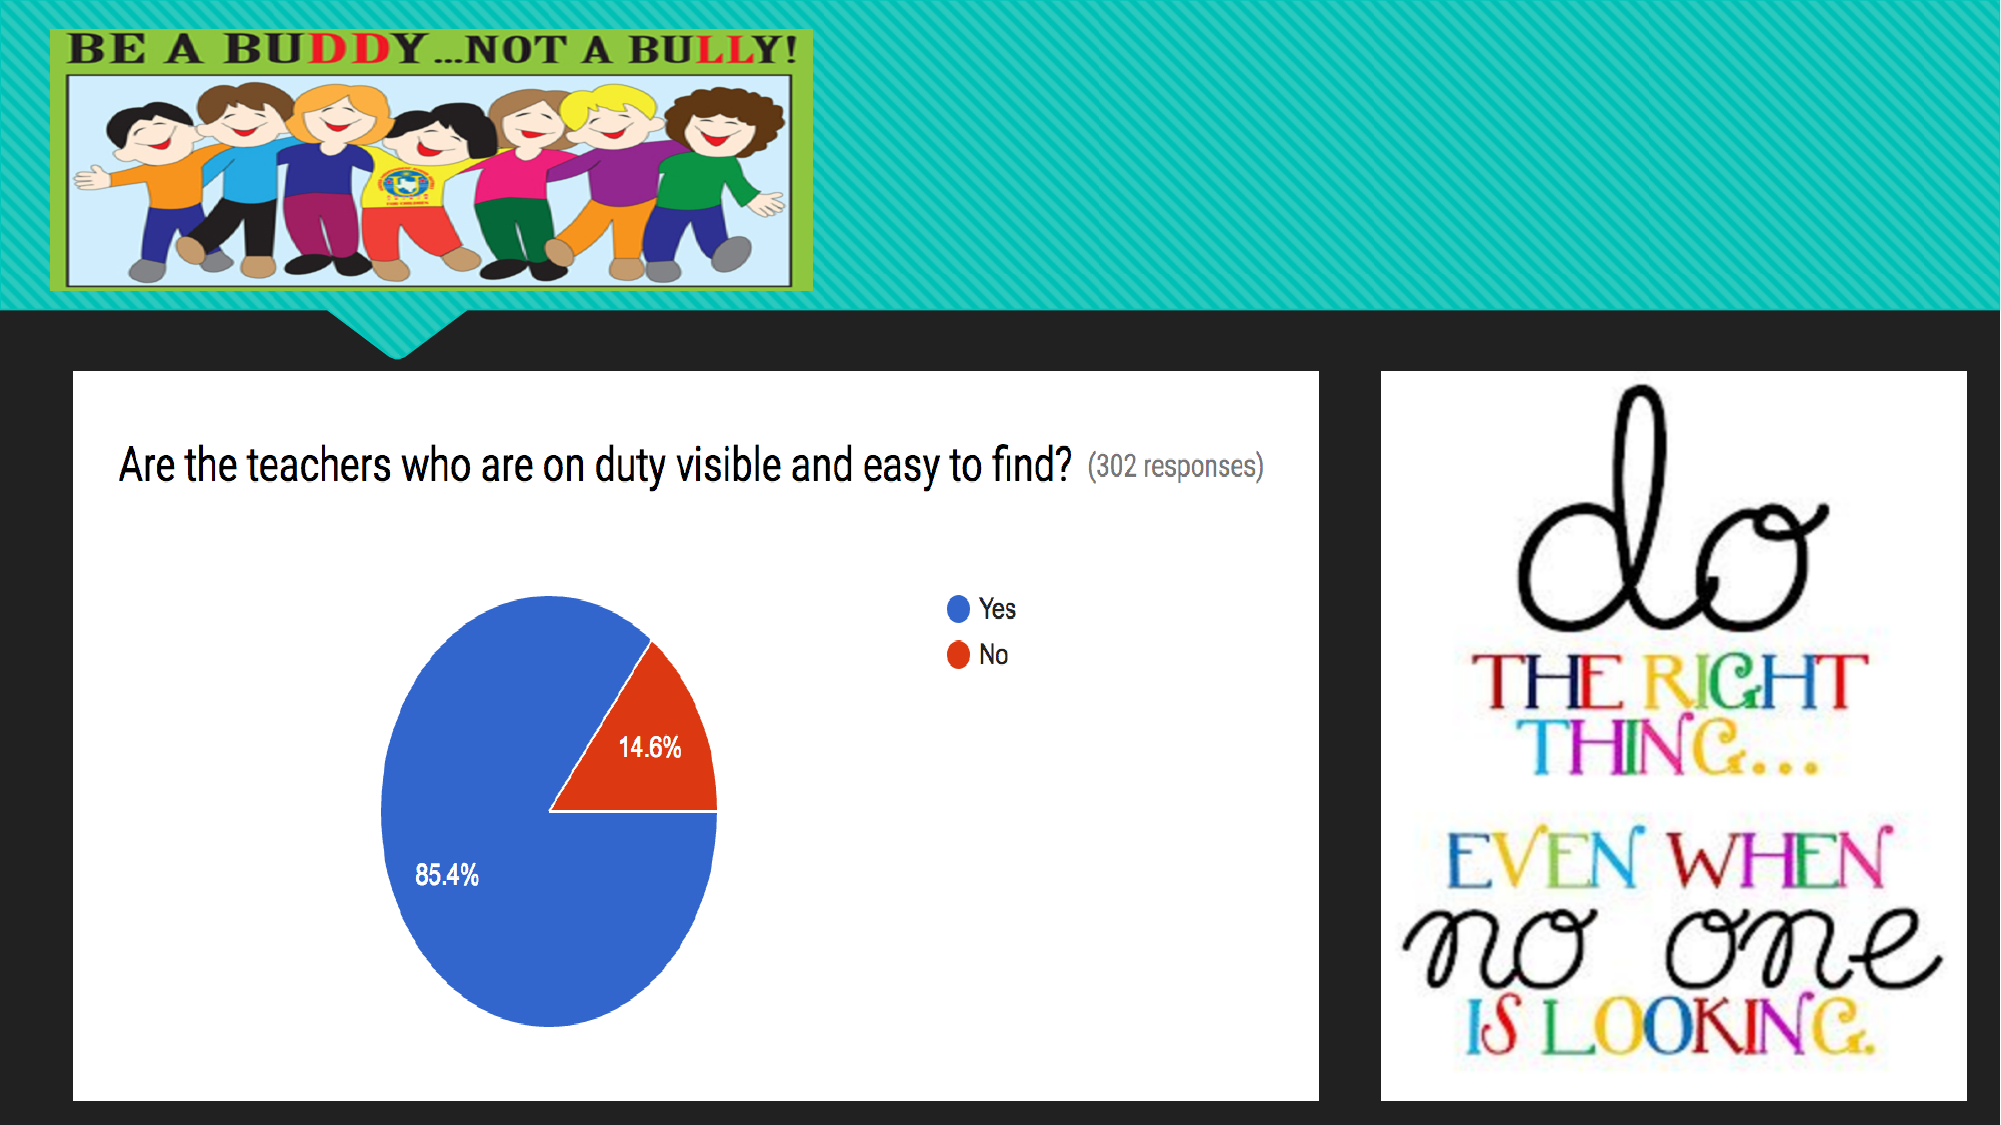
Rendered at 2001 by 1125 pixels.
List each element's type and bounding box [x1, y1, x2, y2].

picture [49, 28, 814, 291]
picture [73, 371, 1319, 1101]
picture [1381, 371, 1967, 1101]
